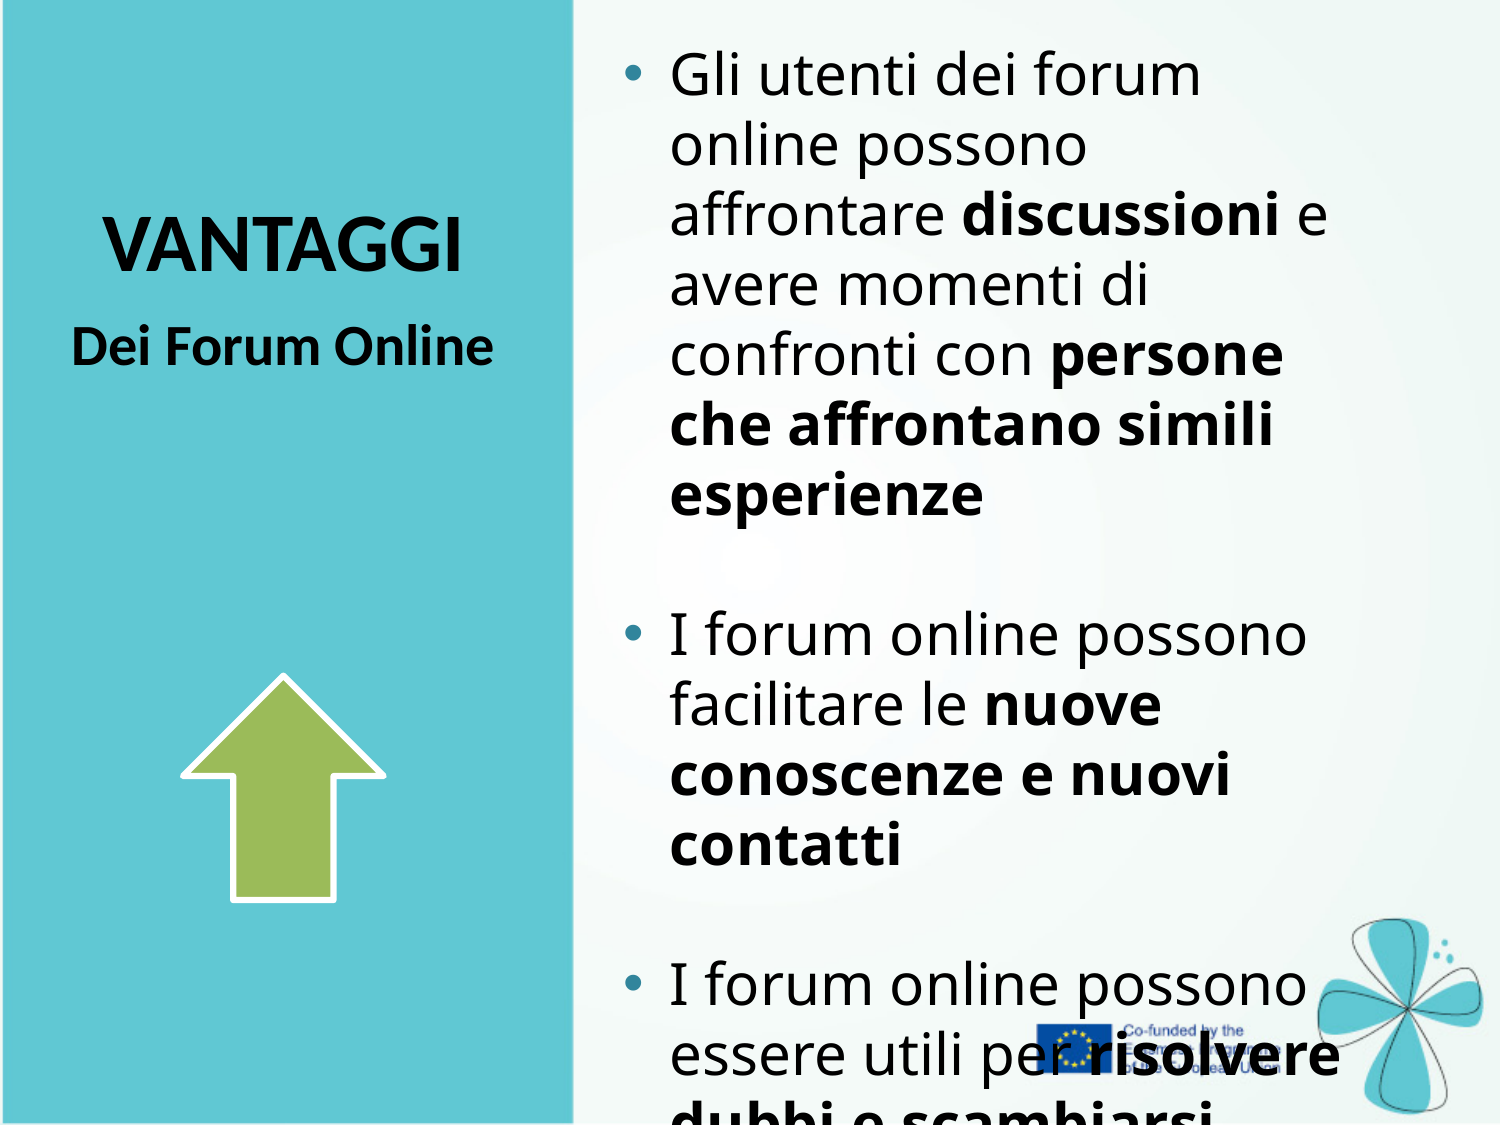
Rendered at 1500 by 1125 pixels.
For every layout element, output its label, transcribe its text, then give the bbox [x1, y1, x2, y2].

text_box Gli utenti dei forum online possono affrontare discussioni e avere momenti di confronti con persone che affrontano simili esperienze I forum online possono facilitare le nuove conoscenze e nuovi contatti I forum online possono essere utili per risolvere dubbi e scambiarsi informazioni su argomenti specifici [608, 29, 1391, 1125]
picture [0, 0, 1500, 1125]
table_header vantaggi Dei Forum Online [29, 196, 538, 413]
text_box [181, 673, 386, 903]
